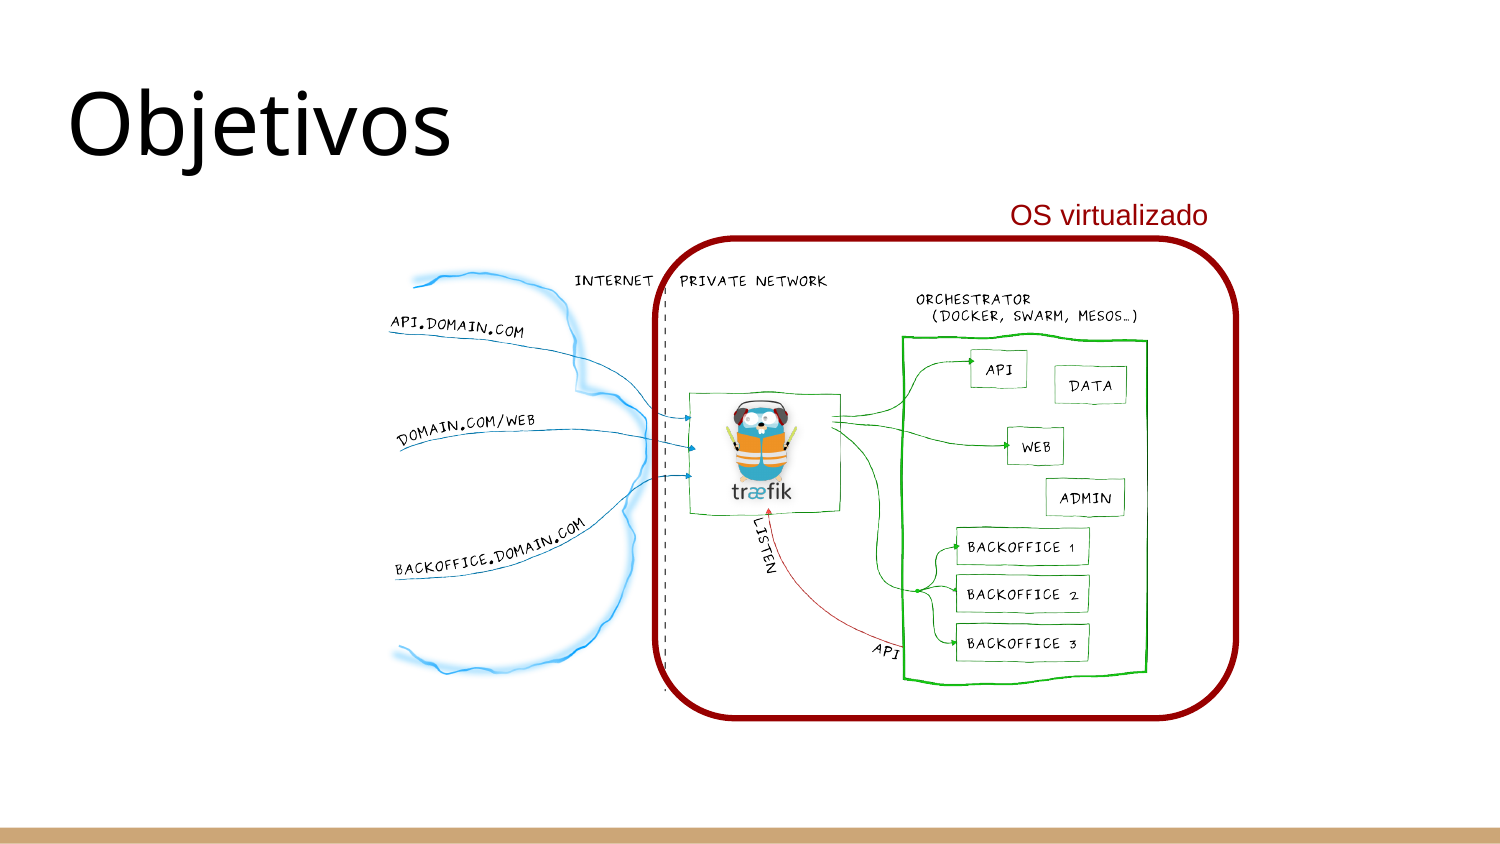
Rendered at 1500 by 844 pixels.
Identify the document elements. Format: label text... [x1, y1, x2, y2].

picture [366, 263, 1169, 702]
text_box [679, 238, 995, 261]
title Objetivos [51, 51, 1449, 189]
text_box OS virtualizado [995, 181, 1291, 271]
text_box [699, 271, 1237, 719]
